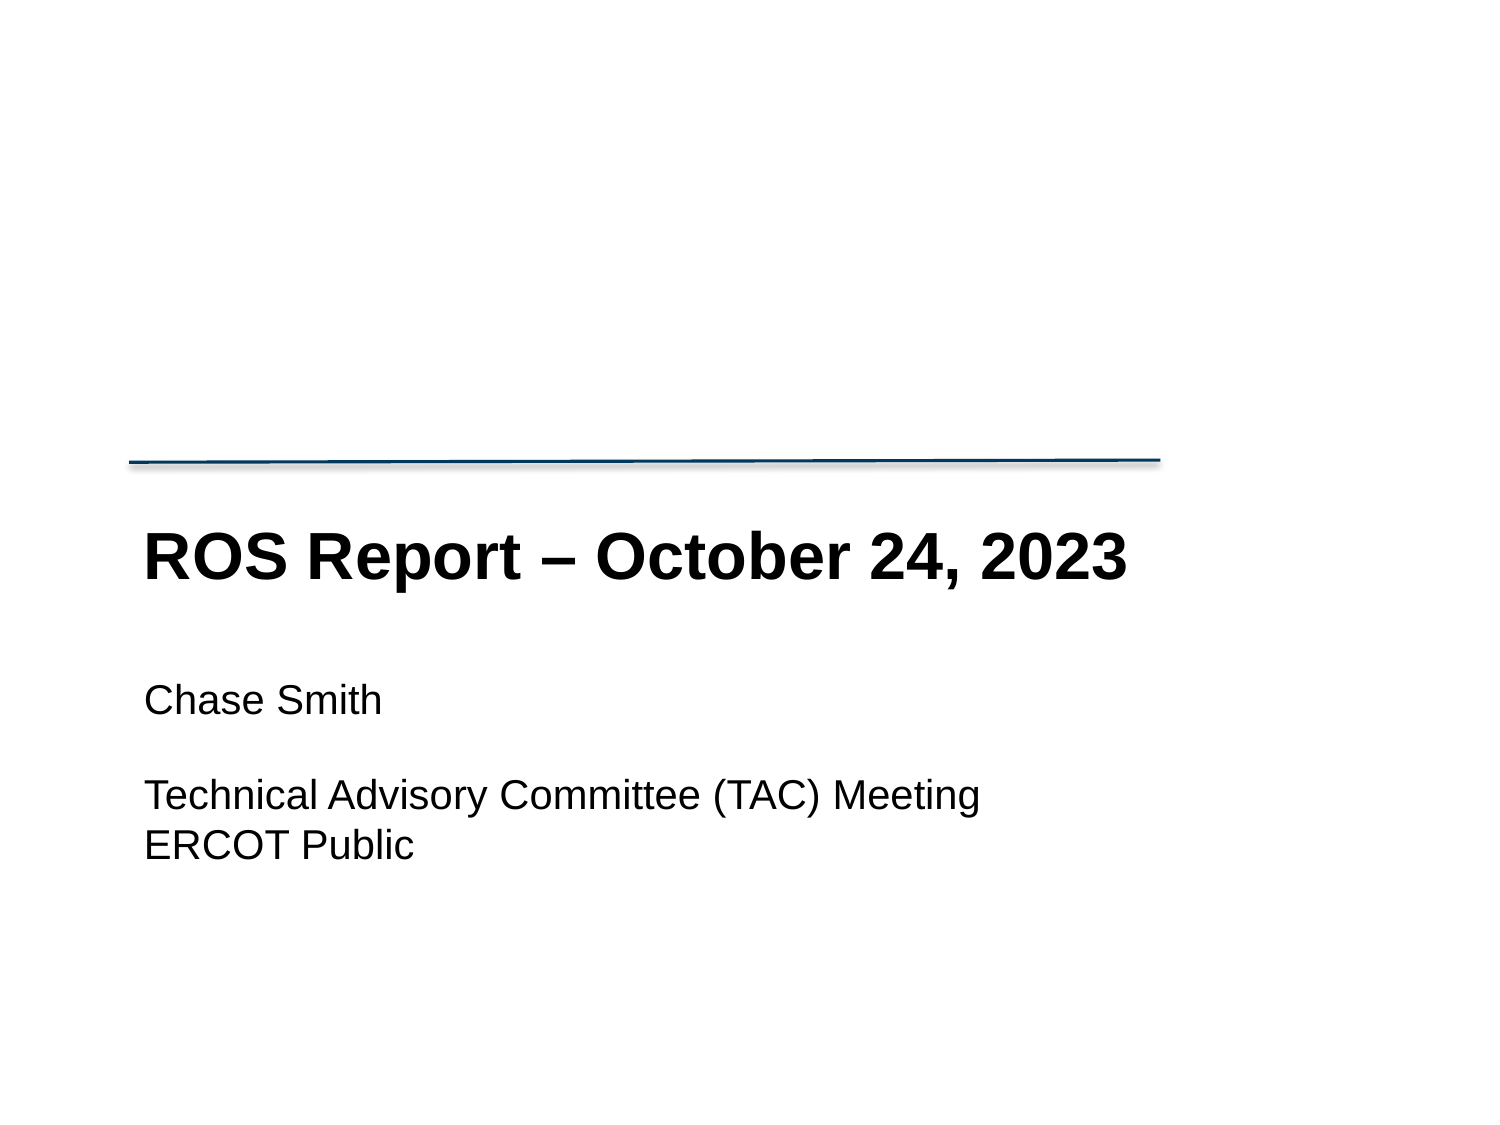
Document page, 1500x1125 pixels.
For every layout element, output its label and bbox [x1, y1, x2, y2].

text_box [128, 459, 1367, 890]
